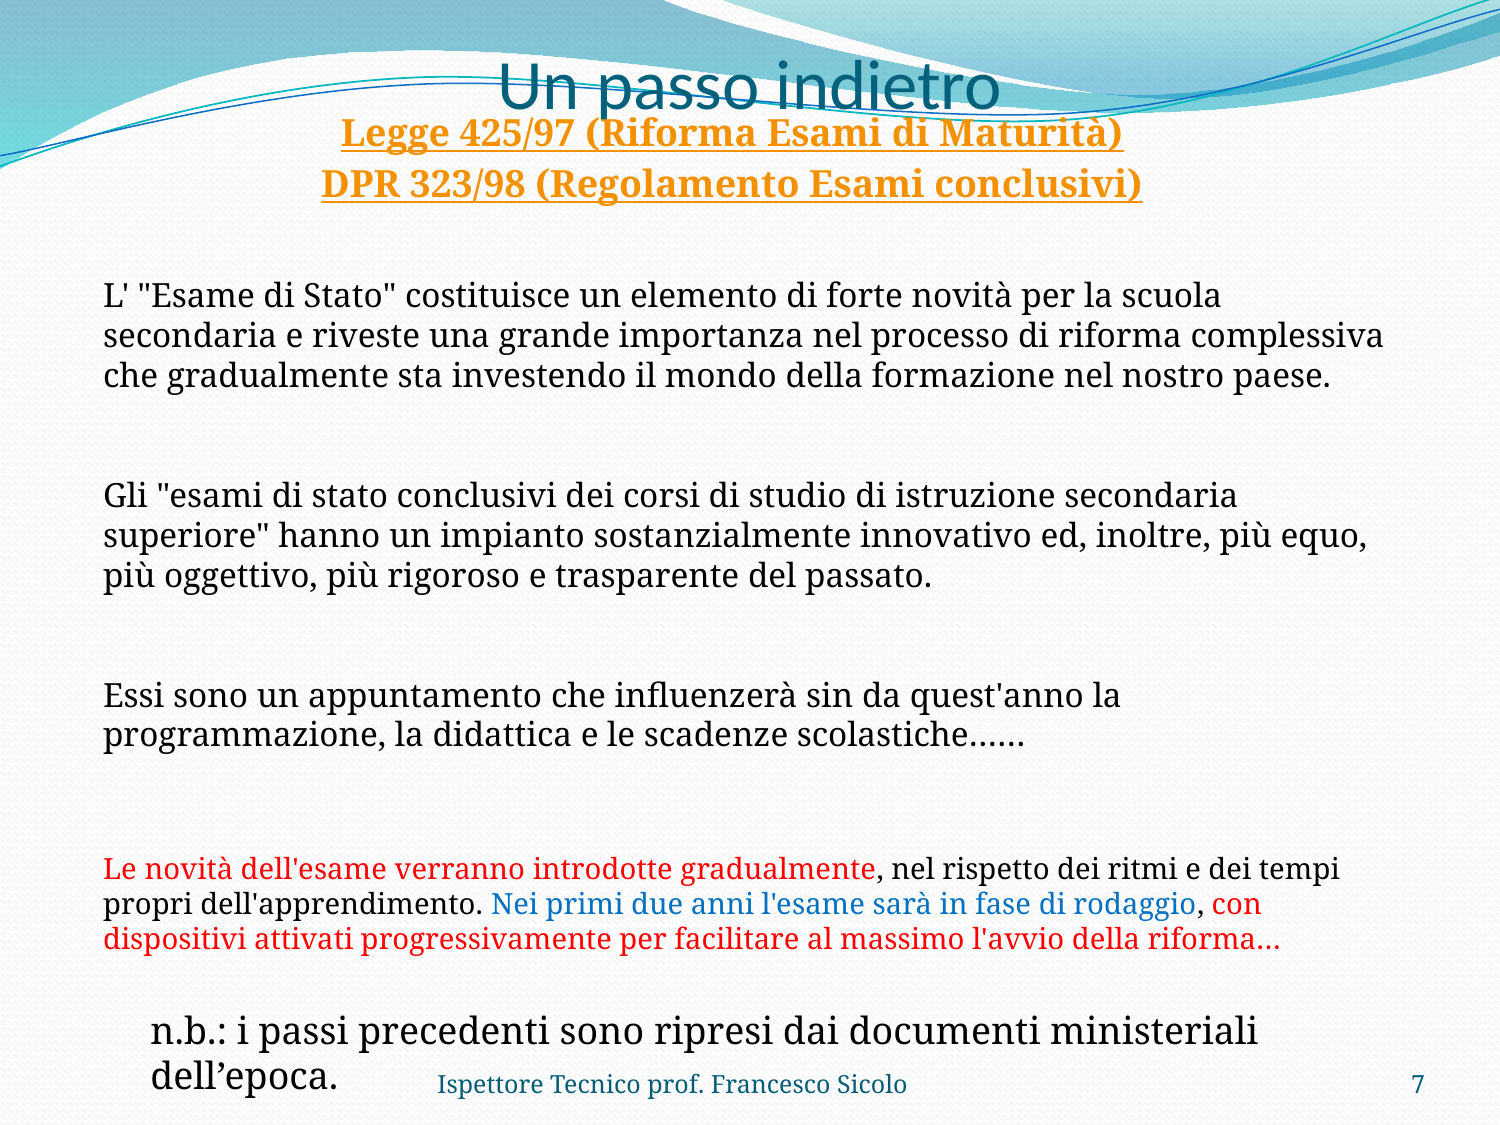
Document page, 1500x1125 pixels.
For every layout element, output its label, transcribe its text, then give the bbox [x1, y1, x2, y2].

text_box Le novità dell'esame verranno introdotte gradualmente, nel rispetto dei ritmi e dei tempi propri dell'apprendimento. Nei primi due anni l'esame sarà in fase di rodaggio, con dispositivi attivati progressivamente per facilitare al massimo l'avvio della riforma… [88, 843, 1376, 963]
text_box L' "Esame di Stato" costituisce un elemento di forte novità per la scuola secondaria e riveste una grande importanza nel processo di riforma complessiva che gradualmente sta investendo il mondo della formazione nel nostro paese. Gli "esami di stato conclusivi dei corsi di studio di istruzione secondaria superiore" hanno un impianto sostanzialmente innovativo ed, inoltre, più equo, più oggettivo, più rigoroso e trasparente del passato. Essi sono un appuntamento che influenzerà sin da quest'anno la programmazione, la didattica e le scadenze scolastiche…… [88, 267, 1412, 761]
title Un passo indietro [68, 30, 1432, 124]
text_box n.b.: i passi precedenti sono ripresi dai documenti ministeriali dell’epoca. [135, 999, 1376, 1105]
slide_number 7 [1376, 1042, 1425, 1103]
text_box Legge 425/97 (Riforma Esami di Maturità) DPR 323/98 (Regolamento Esami conclusivi) [182, 101, 1282, 264]
